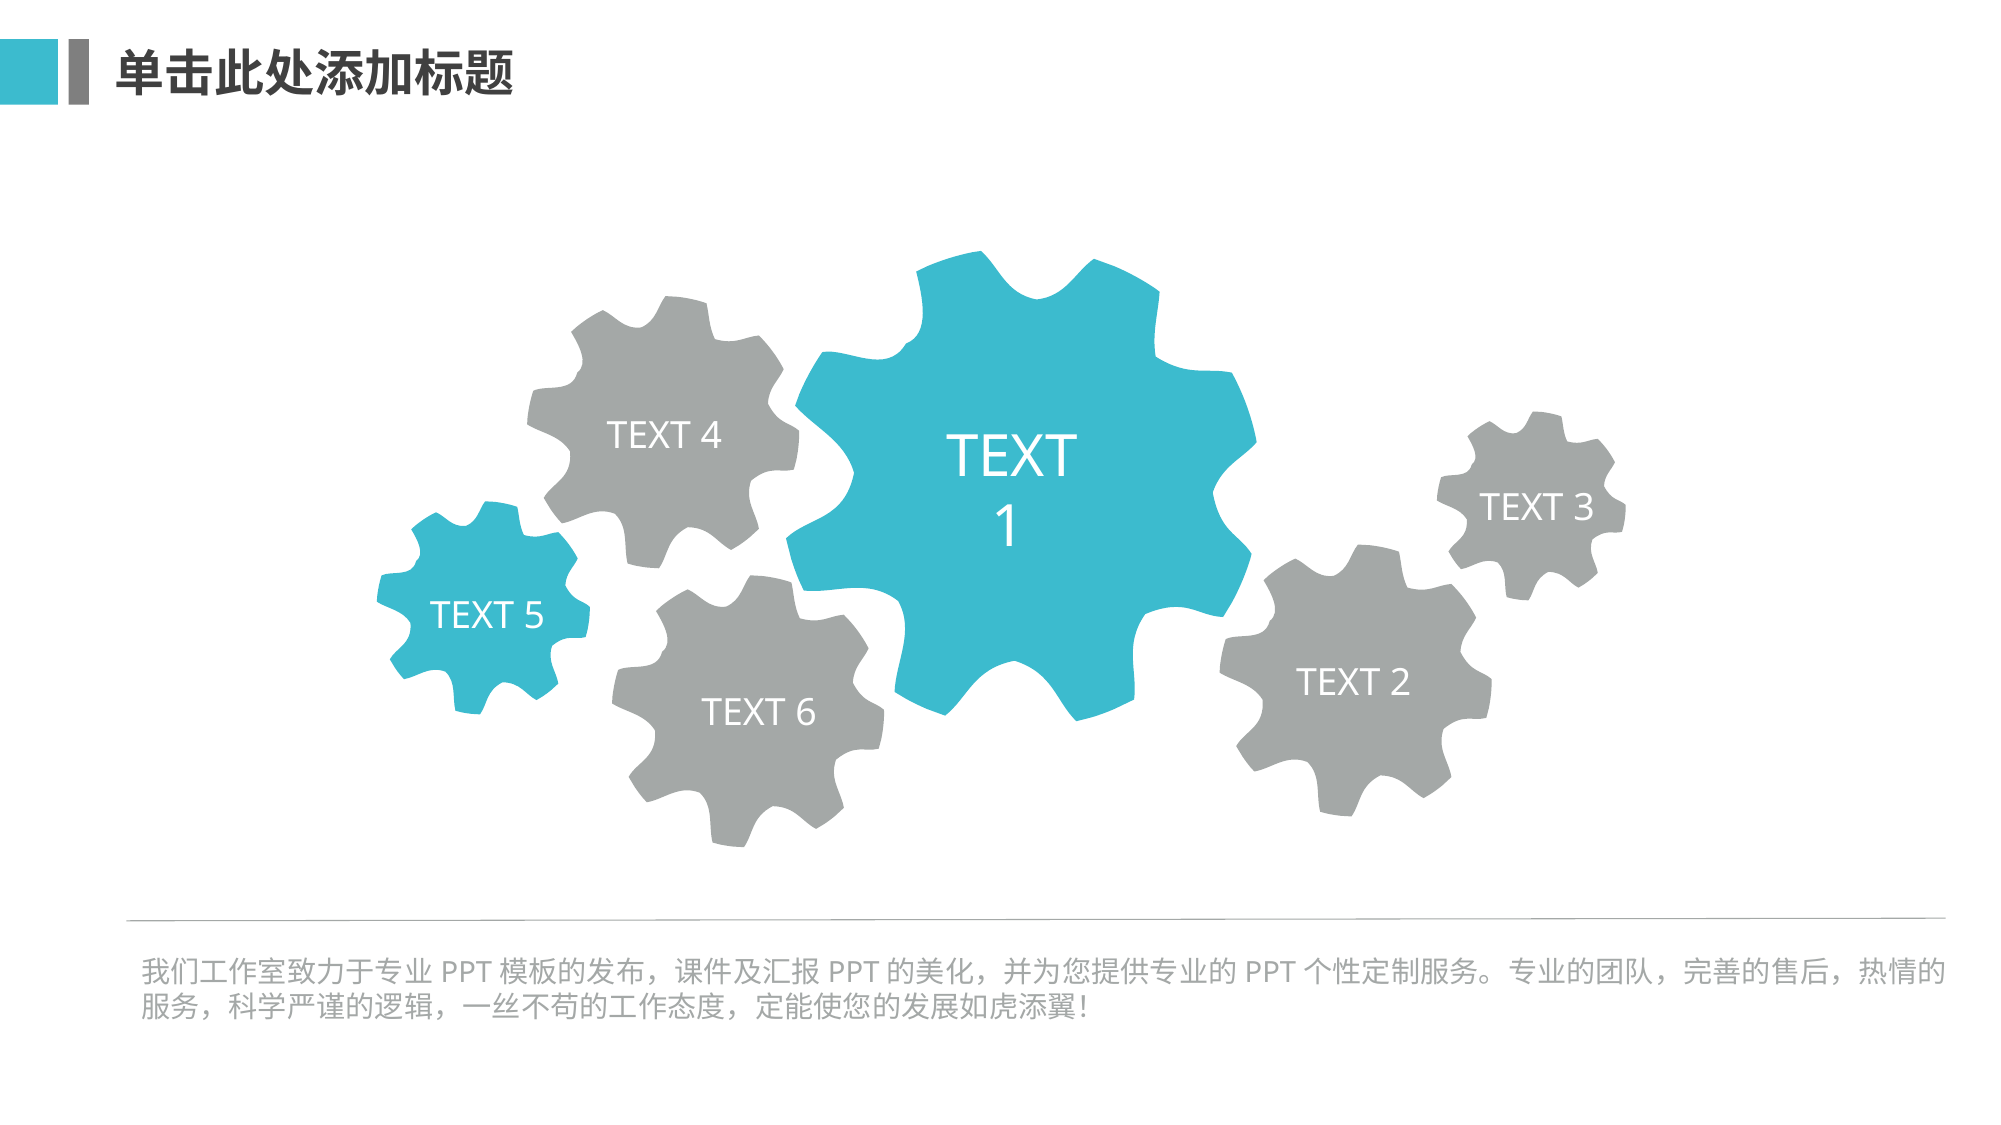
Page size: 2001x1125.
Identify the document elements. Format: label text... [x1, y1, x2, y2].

text_box 单击此处添加标题 [99, 34, 542, 109]
text_box [612, 575, 885, 848]
text_box [527, 296, 800, 569]
text_box 我们工作室致力于专业PPT模板的发布，课件及汇报PPT的美化，并为您提供专业的PPT个性定制服务。专业的团队，完善的售后，热情的服务，科学严谨的逻辑，一丝不苟的工作态度，定能使您的发展如虎添翼！ [126, 946, 1980, 1031]
text_box [1448, 533, 1598, 601]
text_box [125, 917, 1946, 921]
text_box TEXT 5 [415, 583, 599, 644]
text_box TEXT 2 [1281, 650, 1465, 711]
text_box TEXT 3 [1464, 475, 1648, 536]
text_box TEXT 1 [931, 411, 1115, 566]
text_box [1436, 411, 1615, 516]
text_box TEXT 4 [591, 403, 776, 464]
text_box [376, 501, 578, 715]
text_box [0, 39, 58, 105]
text_box [785, 250, 1257, 722]
text_box TEXT 6 [686, 680, 870, 741]
text_box [68, 39, 89, 105]
text_box [1219, 544, 1492, 817]
